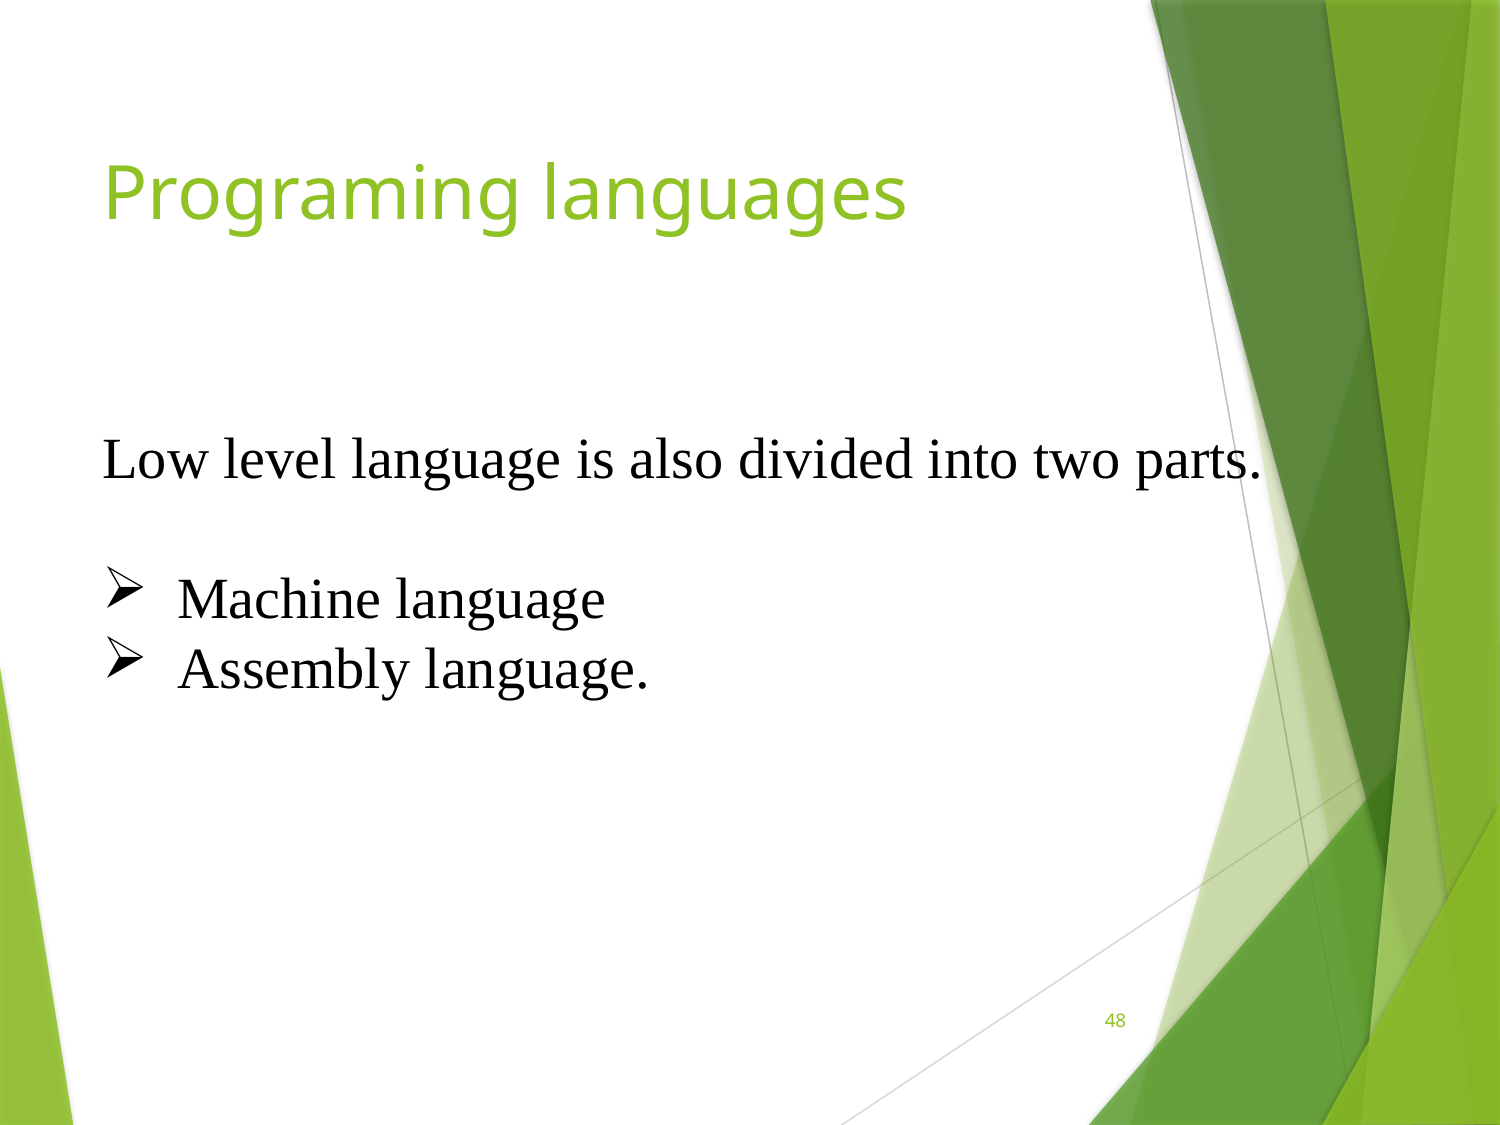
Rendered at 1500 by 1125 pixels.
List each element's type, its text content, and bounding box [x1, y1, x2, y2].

slide_number 48 [1057, 991, 1142, 1051]
title Programing languages [87, 137, 1129, 355]
text_box Low level language is also divided into two parts. Machine language Assembly language. [87, 412, 1451, 708]
